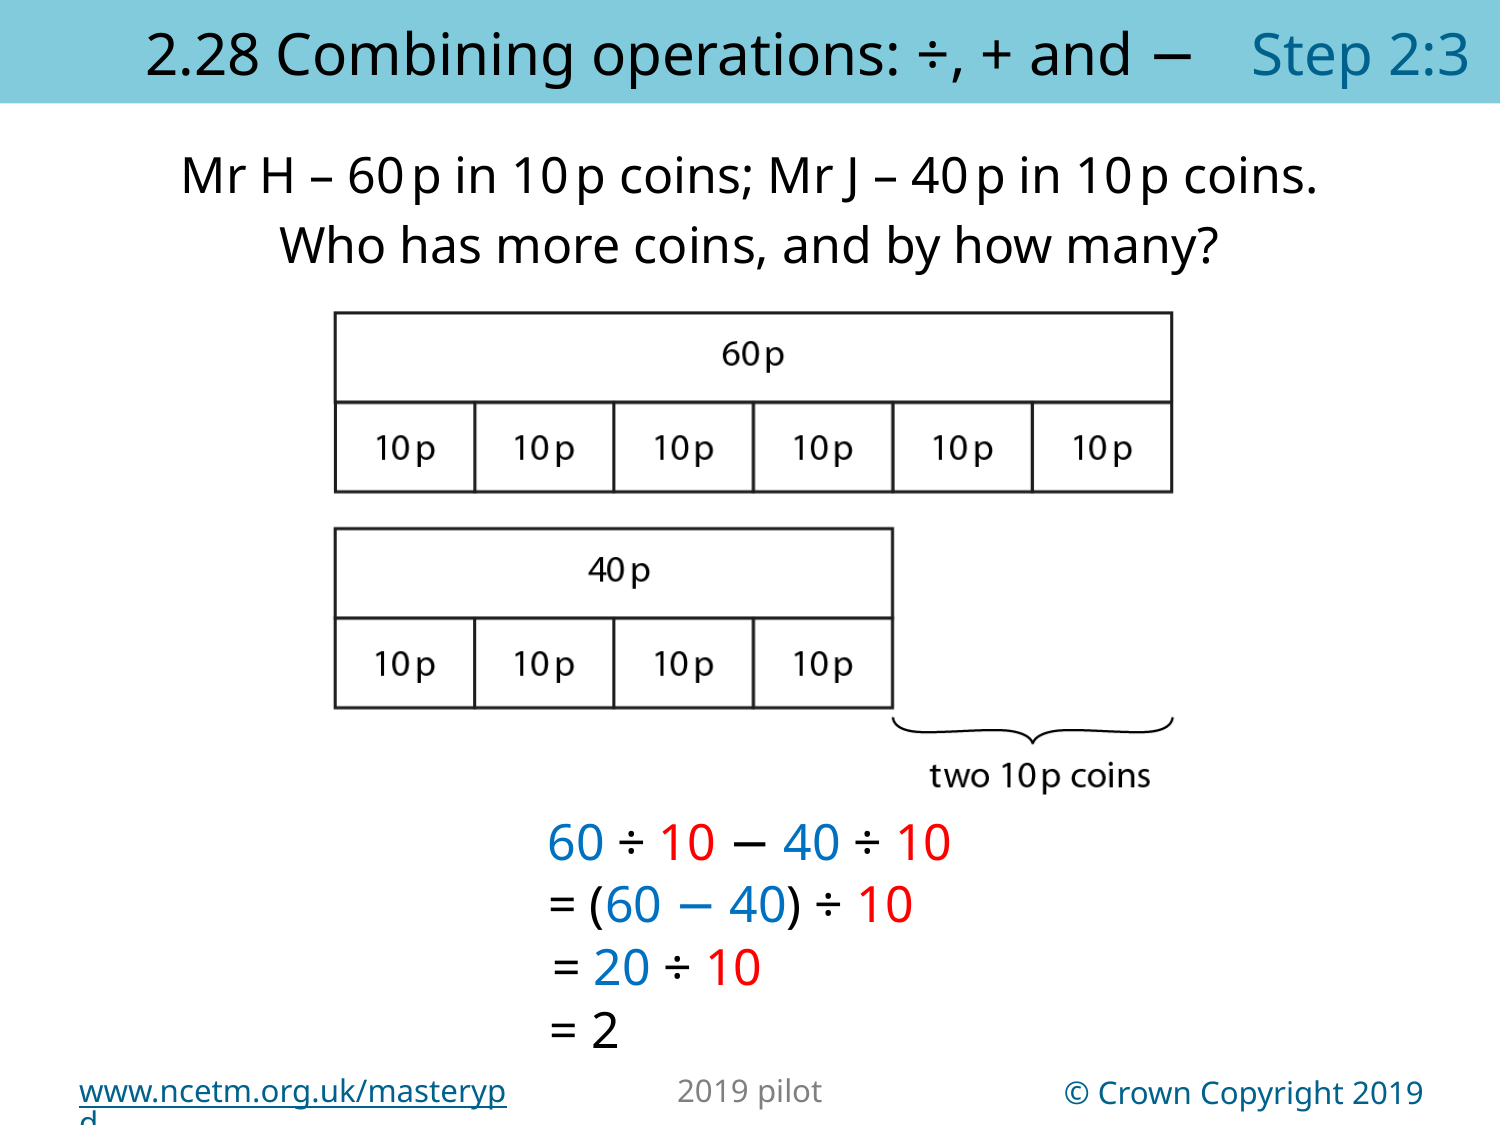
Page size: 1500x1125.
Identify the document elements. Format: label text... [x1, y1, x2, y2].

text_box = 20 ÷ 10 [536, 928, 778, 1004]
picture [294, 294, 1206, 816]
text_box 60 ÷ 10 − 40 ÷ 10 [532, 824, 968, 878]
text_box Mr H – 60 p in 10 p coins; Mr J – 40 p in 10 p coins. Who has more coins, and by how many? [165, 136, 1335, 282]
list 2.28 Combining operations: ÷, + and − Step 2:3 [0, 0, 1500, 104]
text_box = 2 [534, 991, 636, 1067]
text_box = (60 − 40) ÷ 10 [533, 865, 929, 941]
